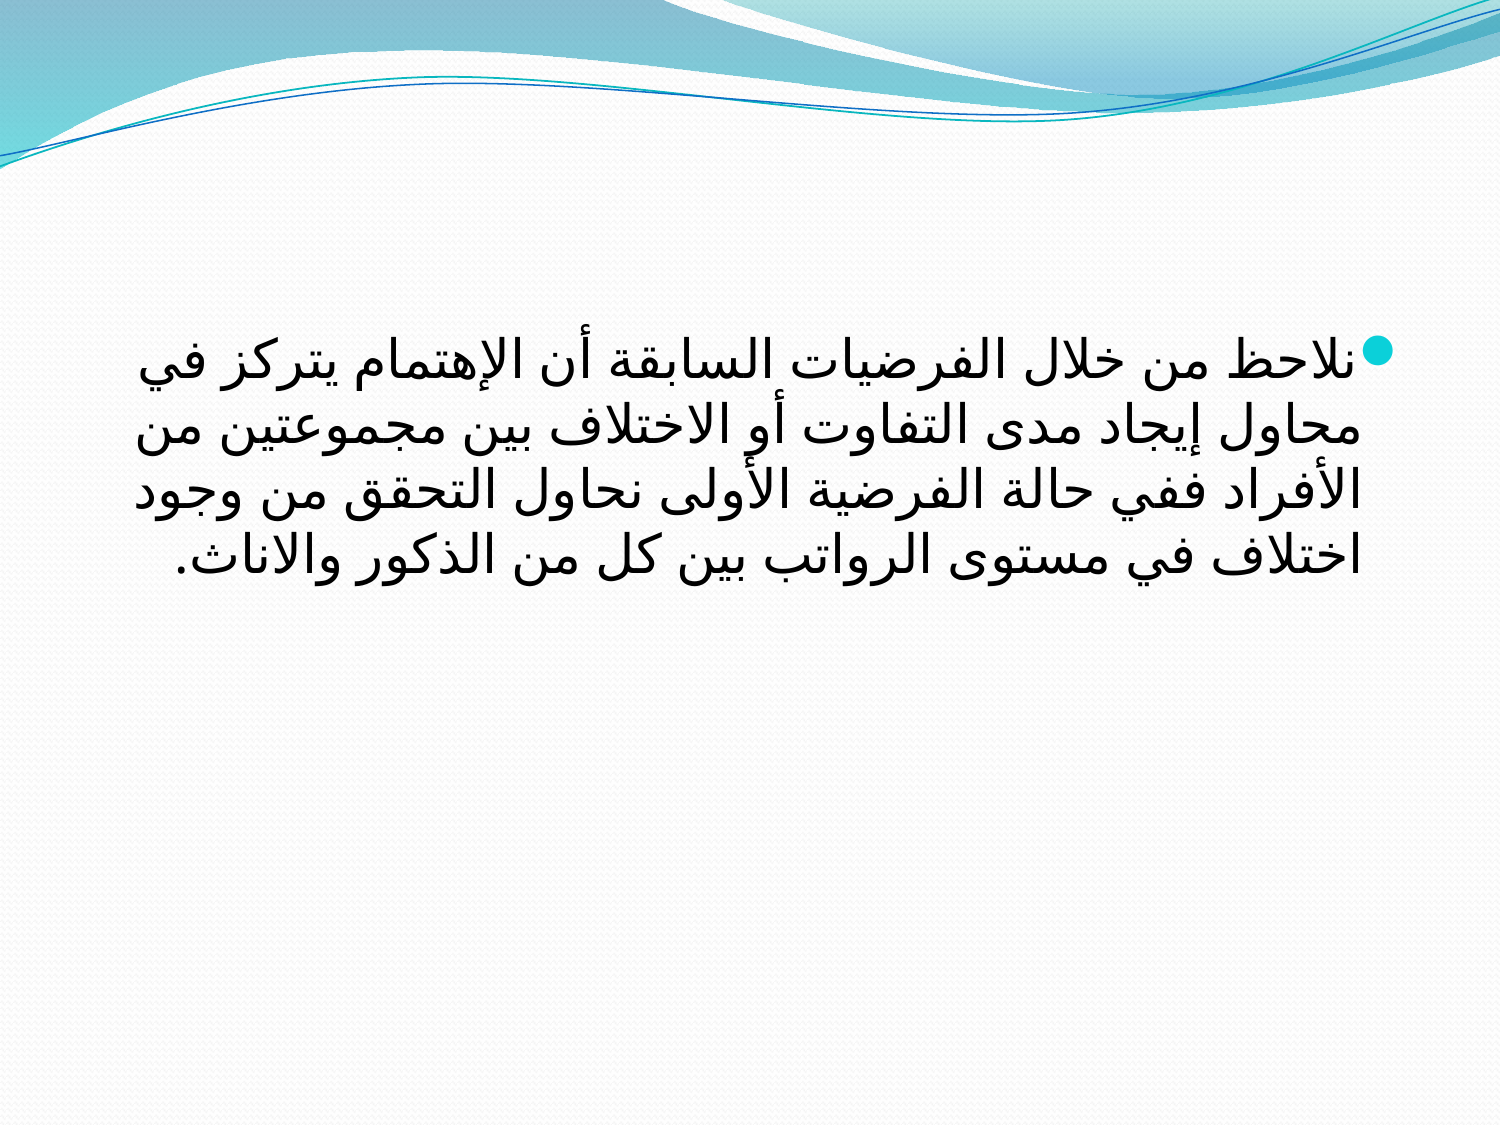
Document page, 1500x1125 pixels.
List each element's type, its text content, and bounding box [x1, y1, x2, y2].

list نلاحظ من خلال الفرضيات السابقة أن الإهتمام يتركز في محاول إيجاد مدى التفاوت أو الاختلاف بين مجموعتين من الأفراد ففي حالة الفرضية الأولى نحاول التحقق من وجود اختلاف في مستوى الرواتب بين كل من الذكور والاناث. [75, 317, 1425, 1038]
